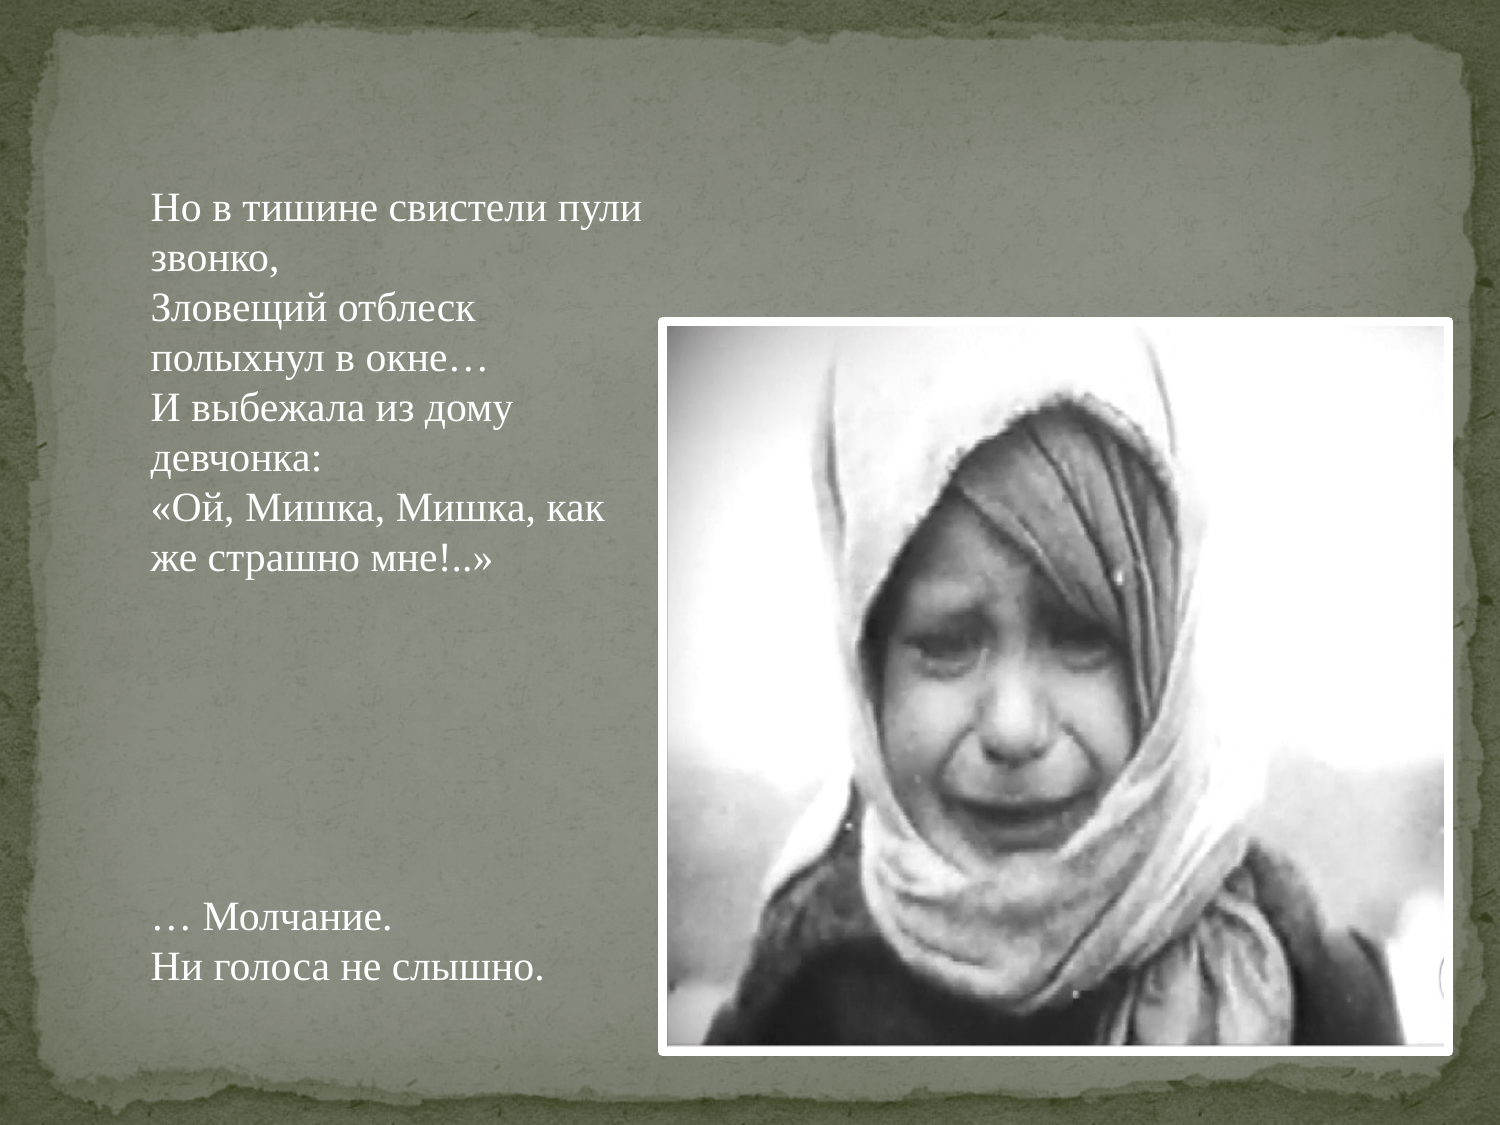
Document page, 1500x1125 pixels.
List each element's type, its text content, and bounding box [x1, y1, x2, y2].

picture [667, 326, 1444, 1047]
text_box Но в тишине свистели пули звонко, Зловещий отблеск полыхнул в окне… И выбежала из дому девчонка: «Ой, Мишка, Мишка, как же страшно мне!..» [135, 172, 668, 588]
text_box … Молчание. Ни голоса не слышно. [135, 881, 561, 997]
